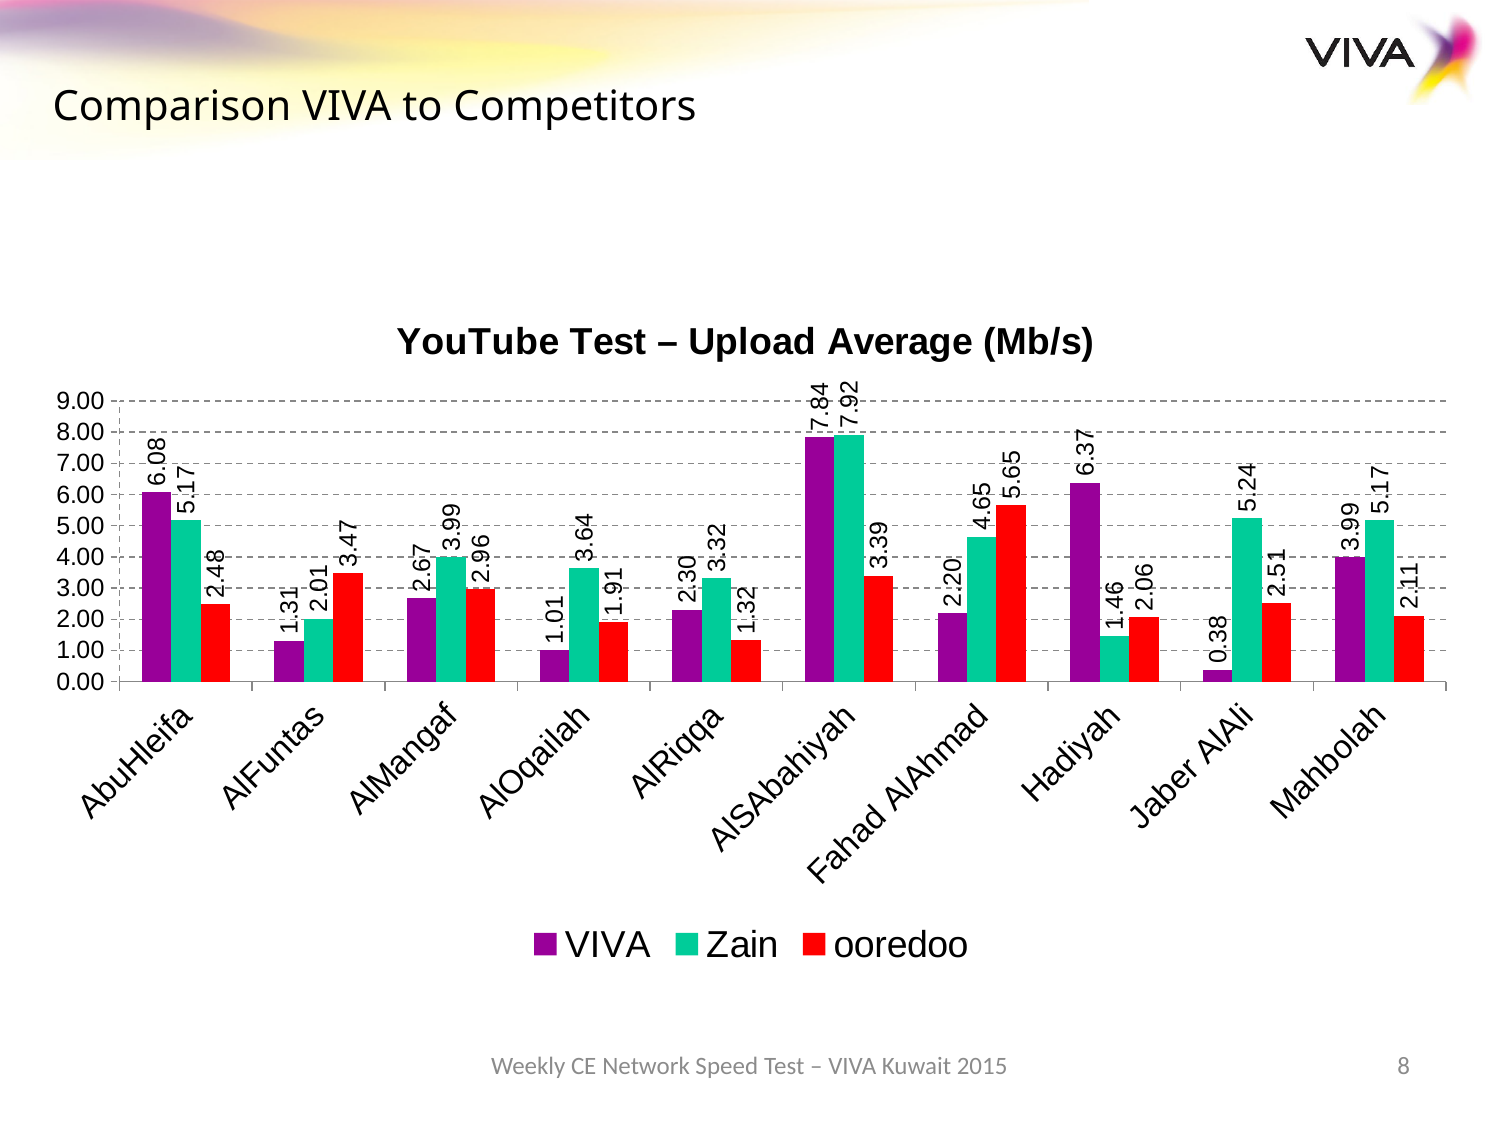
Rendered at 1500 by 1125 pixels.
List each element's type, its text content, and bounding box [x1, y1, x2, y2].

picture [0, 0, 1089, 160]
picture [1300, 12, 1485, 105]
text_box Comparison VIVA to Competitors [37, 24, 1278, 184]
chart [27, 287, 1476, 974]
text_box 8 [1074, 1042, 1425, 1103]
text_box Weekly CE Network Speed Test – VIVA Kuwait 2015 [205, 1042, 1074, 1103]
